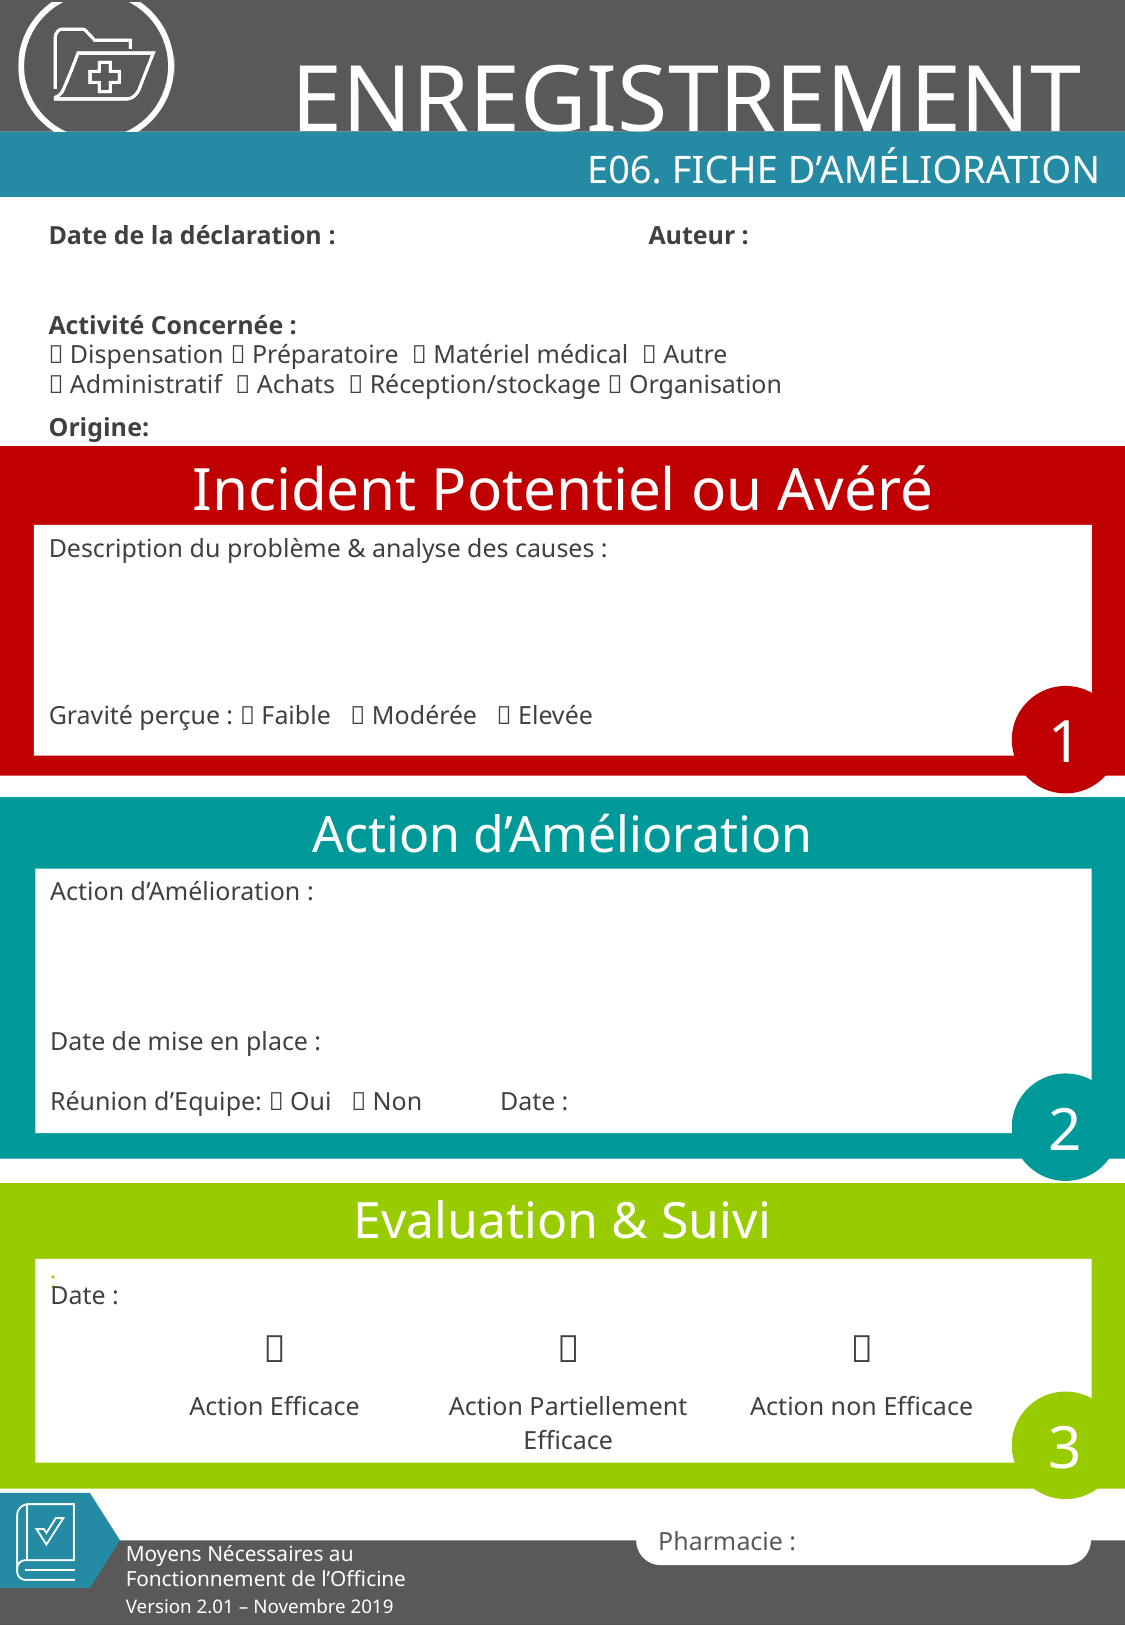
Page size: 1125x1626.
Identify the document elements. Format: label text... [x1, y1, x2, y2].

table_cell Action Efficace [128, 1381, 421, 1464]
text_box Action d’Amélioration [0, 796, 1125, 1160]
title E06. Fiche d’Amélioration [27, 142, 1117, 199]
table_cell Action Partiellement Efficace [421, 1381, 715, 1464]
text_box : [34, 1258, 1093, 1464]
text_box 1 [1010, 684, 1121, 795]
table_cell Action non Efficace [715, 1381, 1009, 1464]
text_box Incident Potentiel ou Avéré [0, 445, 1125, 777]
text_box Date de la déclaration : Auteur : Activité Concernée :  Dispensation  Préparatoire  Matériel médical  Autre  Administratif  Achats  Réception/stockage  Organisation Origine:  Interne  Réclamation Fournisseur  Réclamation Client [33, 211, 1104, 406]
text_box 3 [1010, 1390, 1121, 1501]
table_header  [128, 1315, 421, 1381]
text_box 2 [1010, 1072, 1121, 1182]
text_box Evaluation & Suivi [0, 1182, 1125, 1490]
table_header  [421, 1315, 715, 1381]
text_box Date : [35, 1272, 239, 1317]
text_box Description du problème & analyse des causes : Gravité perçue :  Faible  Modérée  Elevée [33, 524, 1093, 757]
table_header  [715, 1315, 1009, 1381]
text_box Action d’Amélioration : Date de mise en place : Réunion d’Equipe:  Oui  Non Date : [34, 867, 1093, 1134]
picture [18, 2, 175, 132]
picture [16, 1503, 75, 1581]
